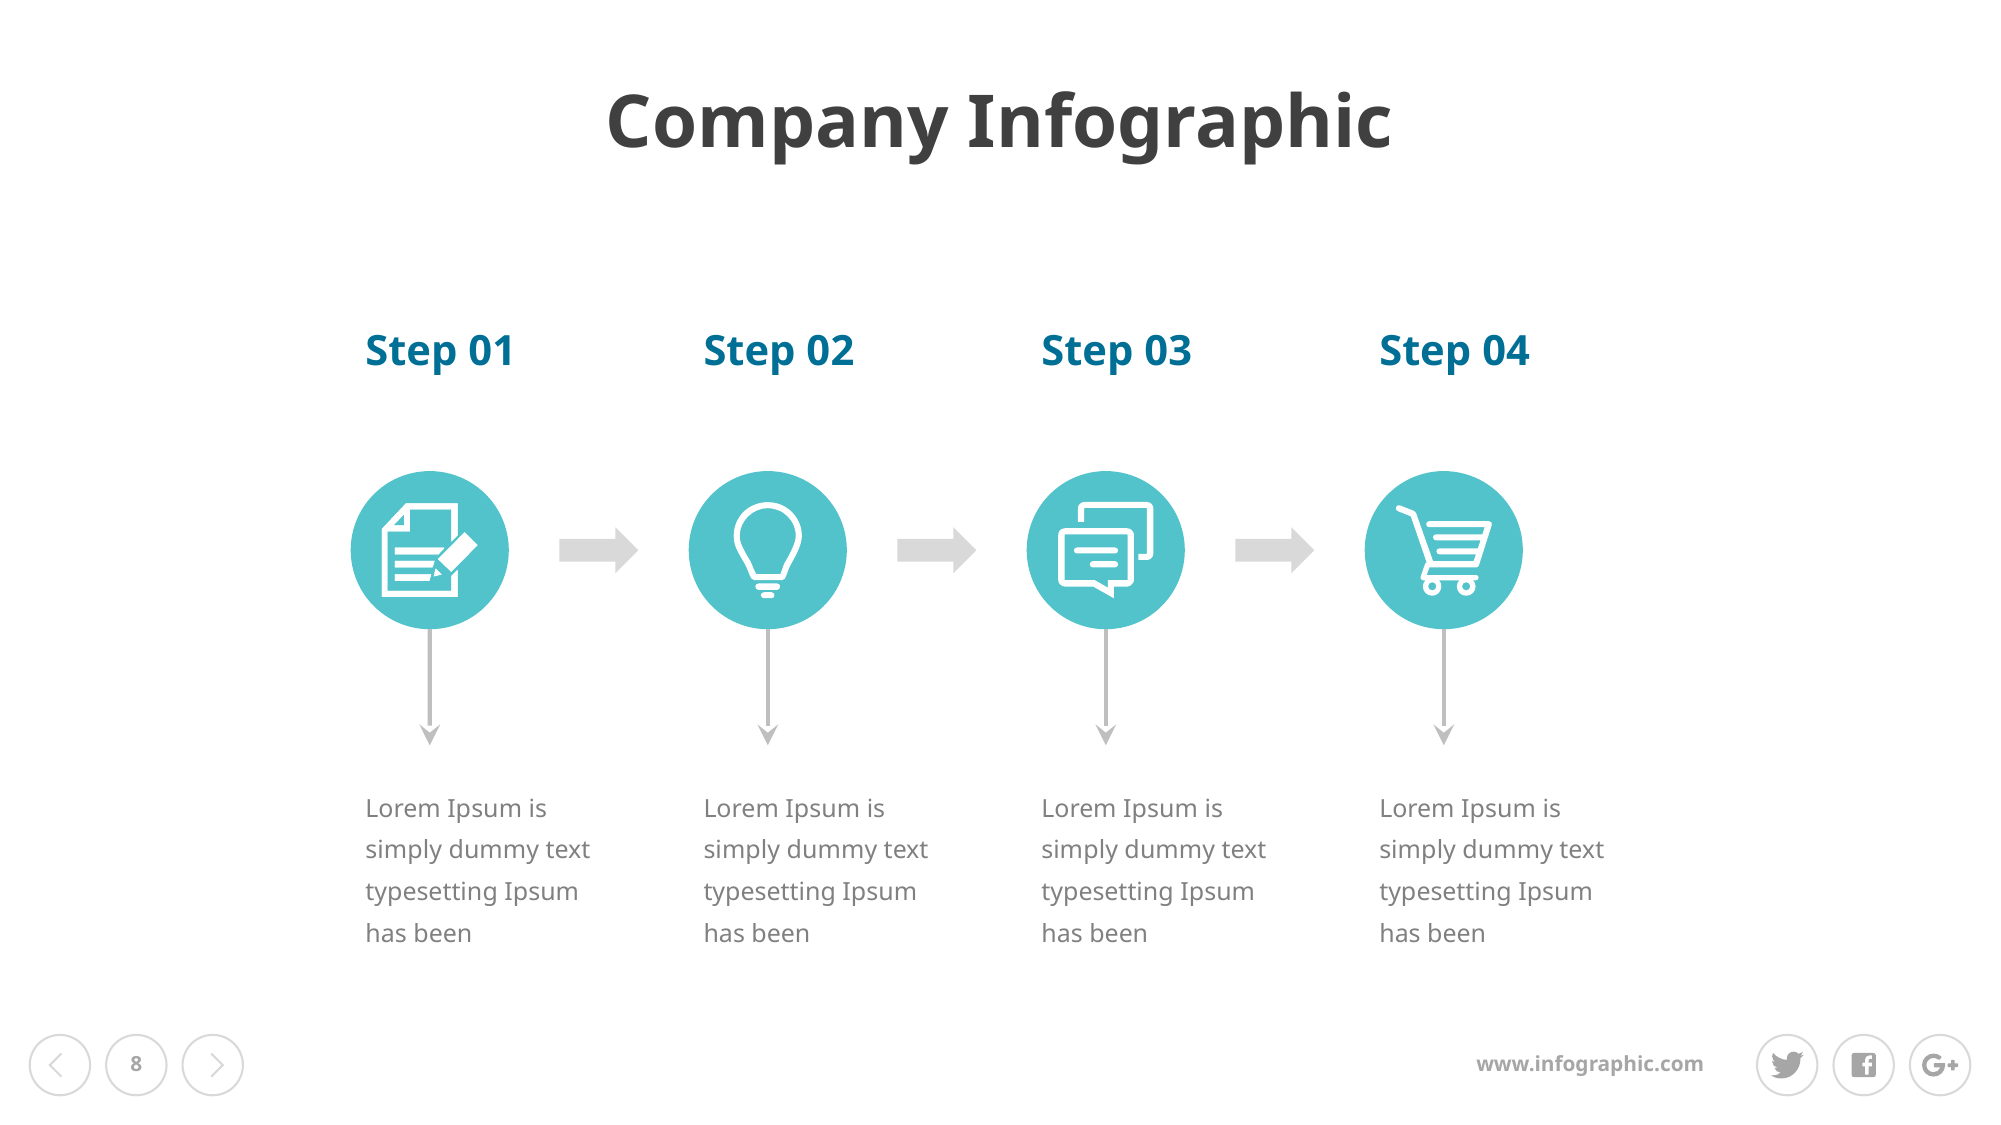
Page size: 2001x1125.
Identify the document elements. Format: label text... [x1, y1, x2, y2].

text_box [558, 524, 640, 576]
text_box Step 01 [350, 316, 636, 381]
text_box Lorem Ipsum is simply dummy text typesetting Ipsum has been [1026, 773, 1312, 955]
text_box Company Infographic [0, 66, 2000, 170]
text_box [896, 524, 978, 576]
text_box [1234, 524, 1316, 576]
text_box Lorem Ipsum is simply dummy text typesetting Ipsum has been [350, 773, 636, 955]
text_box [687, 470, 848, 631]
slide_number 8 [90, 1034, 183, 1095]
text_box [381, 503, 478, 597]
text_box [1395, 505, 1492, 596]
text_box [1058, 501, 1154, 599]
footer www.infographic.com [1044, 1043, 1720, 1087]
text_box [1025, 470, 1186, 631]
text_box [1363, 470, 1524, 631]
text_box Lorem Ipsum is simply dummy text typesetting Ipsum has been [688, 773, 974, 955]
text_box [733, 502, 802, 599]
text_box Step 02 [688, 316, 974, 381]
text_box Step 03 [1026, 316, 1312, 381]
text_box Step 04 [1364, 316, 1650, 381]
text_box Lorem Ipsum is simply dummy text typesetting Ipsum has been [1364, 773, 1650, 955]
text_box [349, 470, 510, 631]
